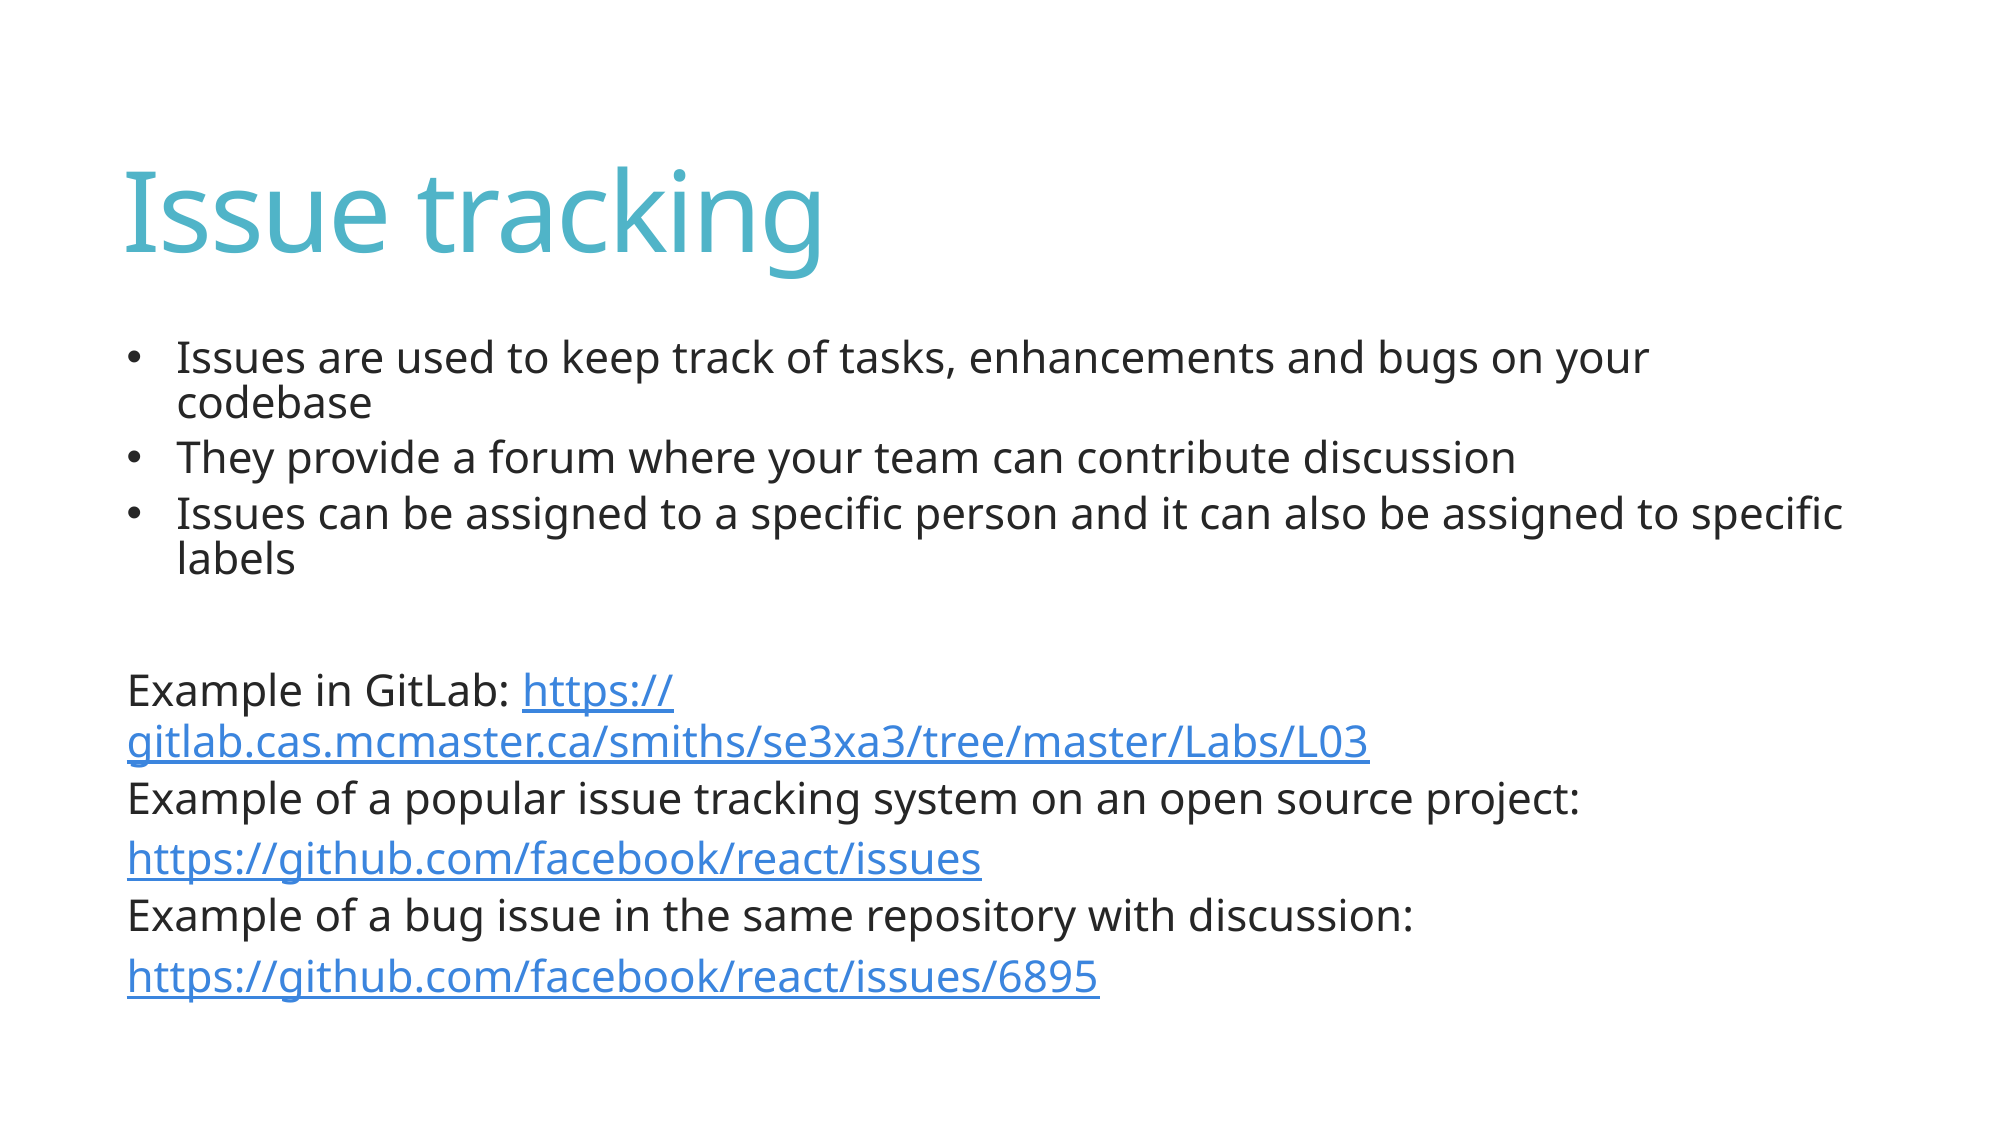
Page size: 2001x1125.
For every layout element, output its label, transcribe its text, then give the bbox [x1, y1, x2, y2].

list Issues are used to keep track of tasks, enhancements and bugs on your codebase They provide a forum where your team can contribute discussion Issues can be assigned to a specific person and it can also be assigned to specific labels Example in GitLab: https://gitlab.cas.mcmaster.ca/smiths/se3xa3/tree/master/Labs/L03 Example of a popular issue tracking system on an open source project: https://github.com/facebook/react/issues Example of a bug issue in the same repository with discussion: https://github.com/facebook/react/issues/6895 [111, 329, 1876, 1014]
title Issue tracking [107, 81, 1875, 354]
